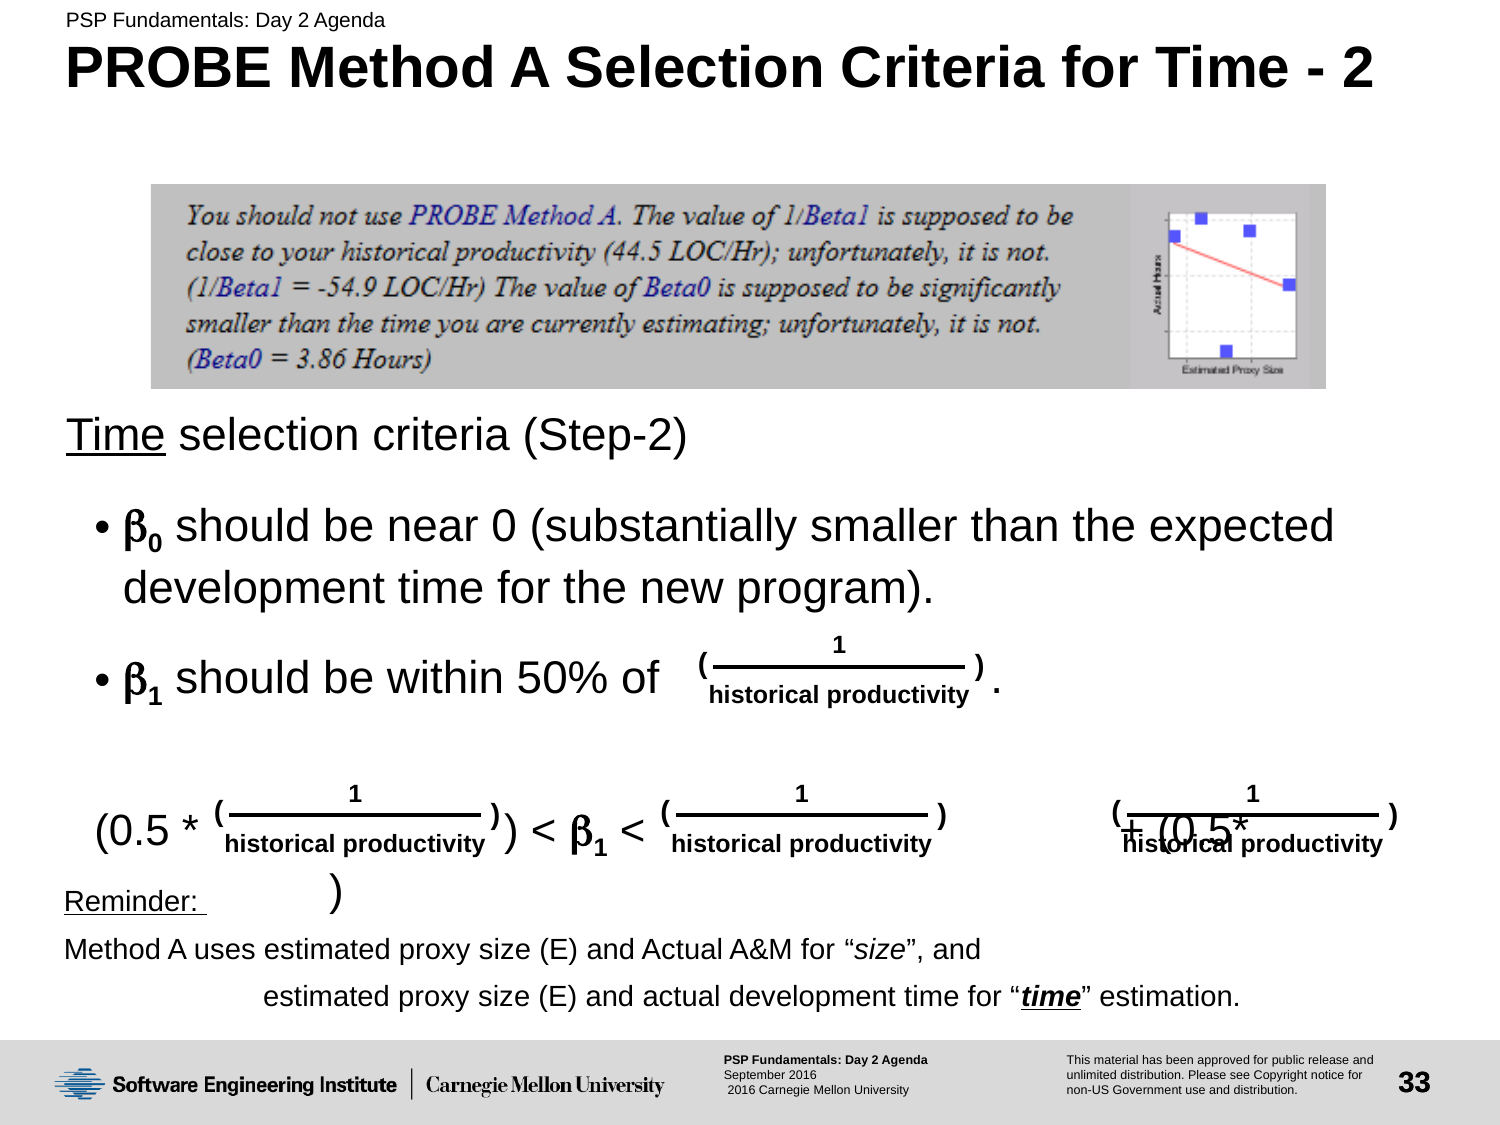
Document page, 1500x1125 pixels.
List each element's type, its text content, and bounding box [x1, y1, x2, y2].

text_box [628, 769, 976, 866]
text_box Reminder: Method A uses estimated proxy size (E) and Actual A&M for “size”, and estimated proxy size (E) and actual development time for “time” estimation. [63, 882, 1430, 1013]
list Time selection criteria (Step-2) b0 should be near 0 (substantially smaller than the expected development time for the new program). b1 should be within 50% of . (0.5 * ) < b1 < + (0.5* ) [65, 177, 1431, 1000]
picture [46, 1061, 673, 1104]
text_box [181, 769, 529, 866]
picture [150, 184, 1326, 389]
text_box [1079, 769, 1427, 866]
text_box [665, 621, 1013, 717]
title PROBE Method A Selection Criteria for Time - 2 [65, 37, 1430, 148]
